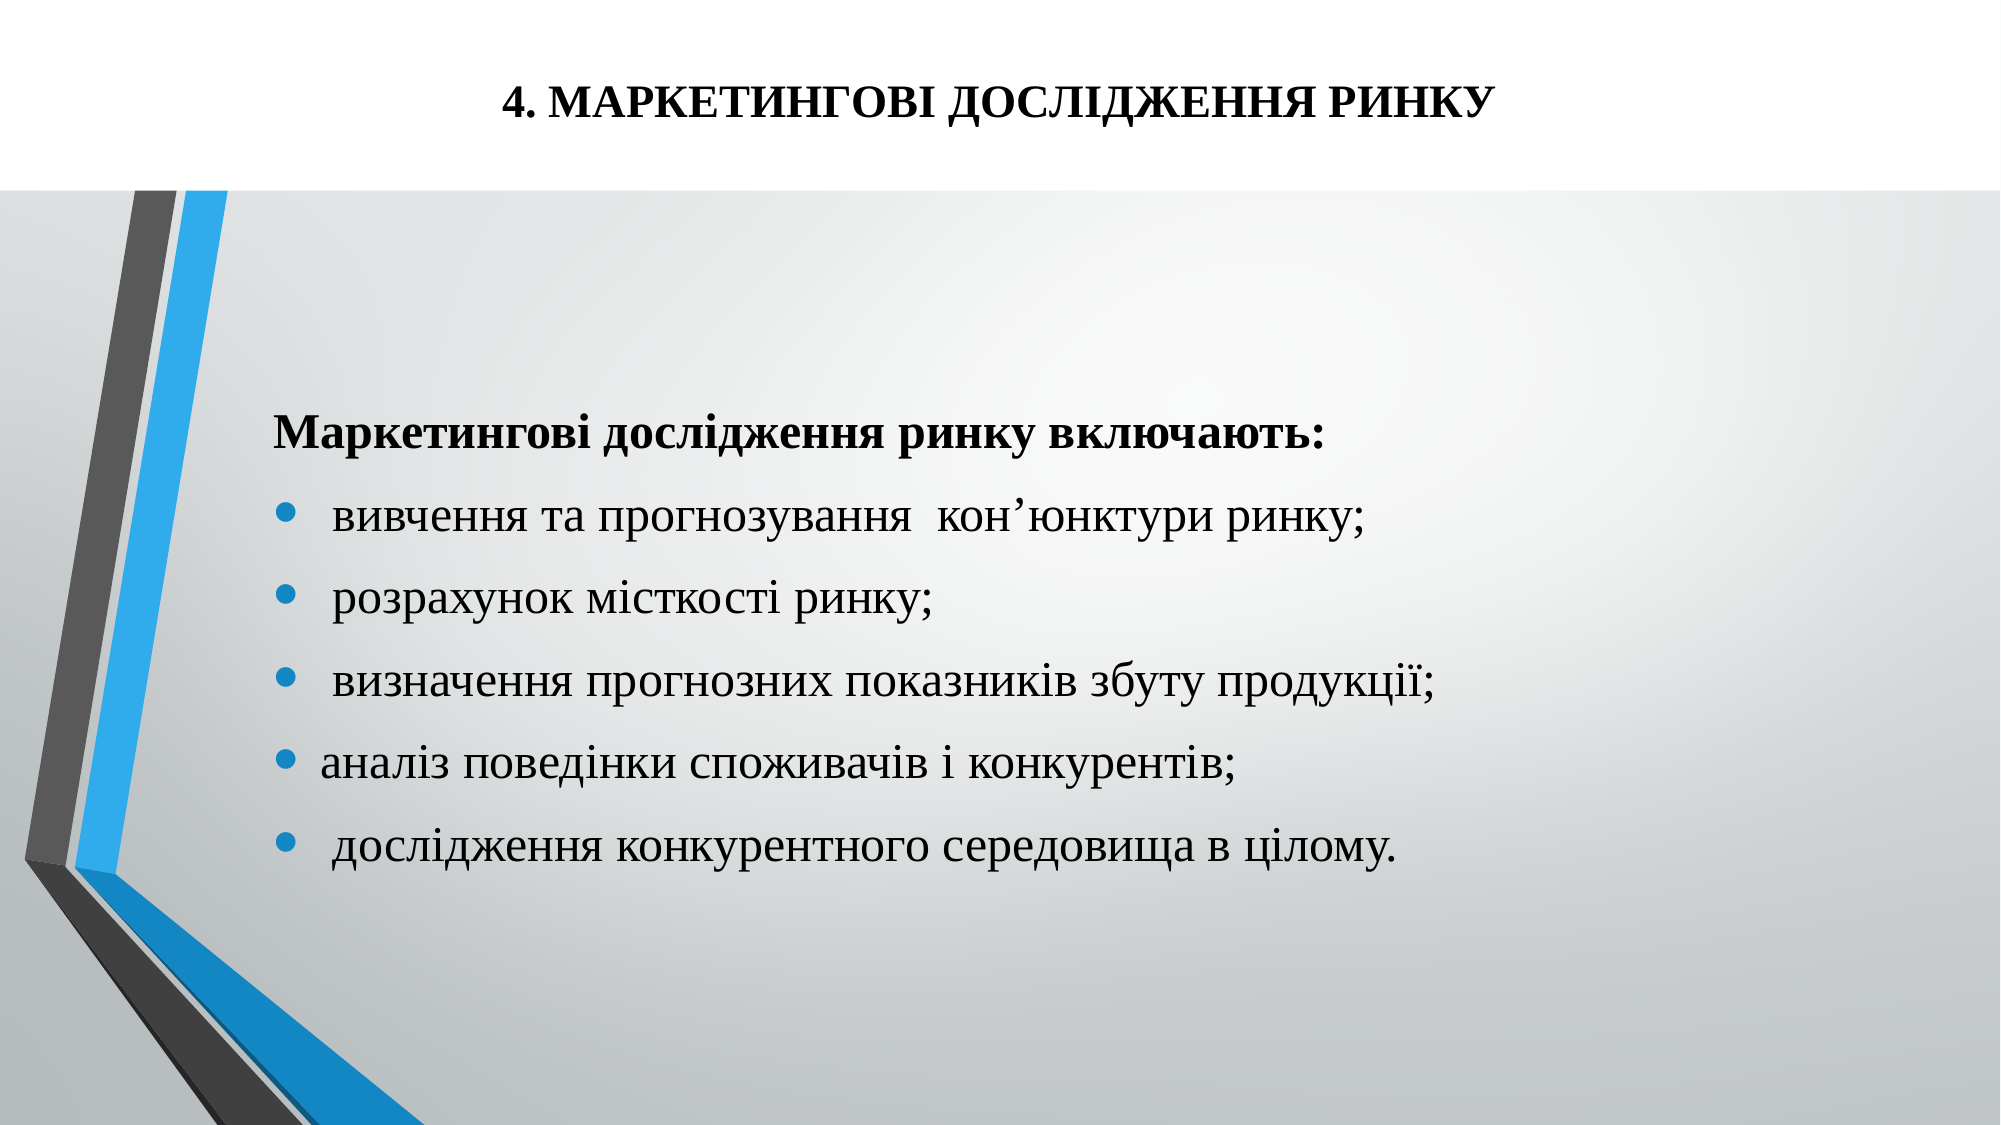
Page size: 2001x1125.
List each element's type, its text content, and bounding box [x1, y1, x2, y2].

title 4. Маркетингові дослідження ринку [0, 0, 2000, 191]
list Маркетингові дослідження ринку включають: вивчення та прогнозування кон’юнктури ринку; розрахунок місткості ринку; визначення прогнозних показників збуту продукції; аналіз поведінки споживачів і конкурентів; дослідження конкурентного середовища в цілому. [258, 224, 1852, 1045]
